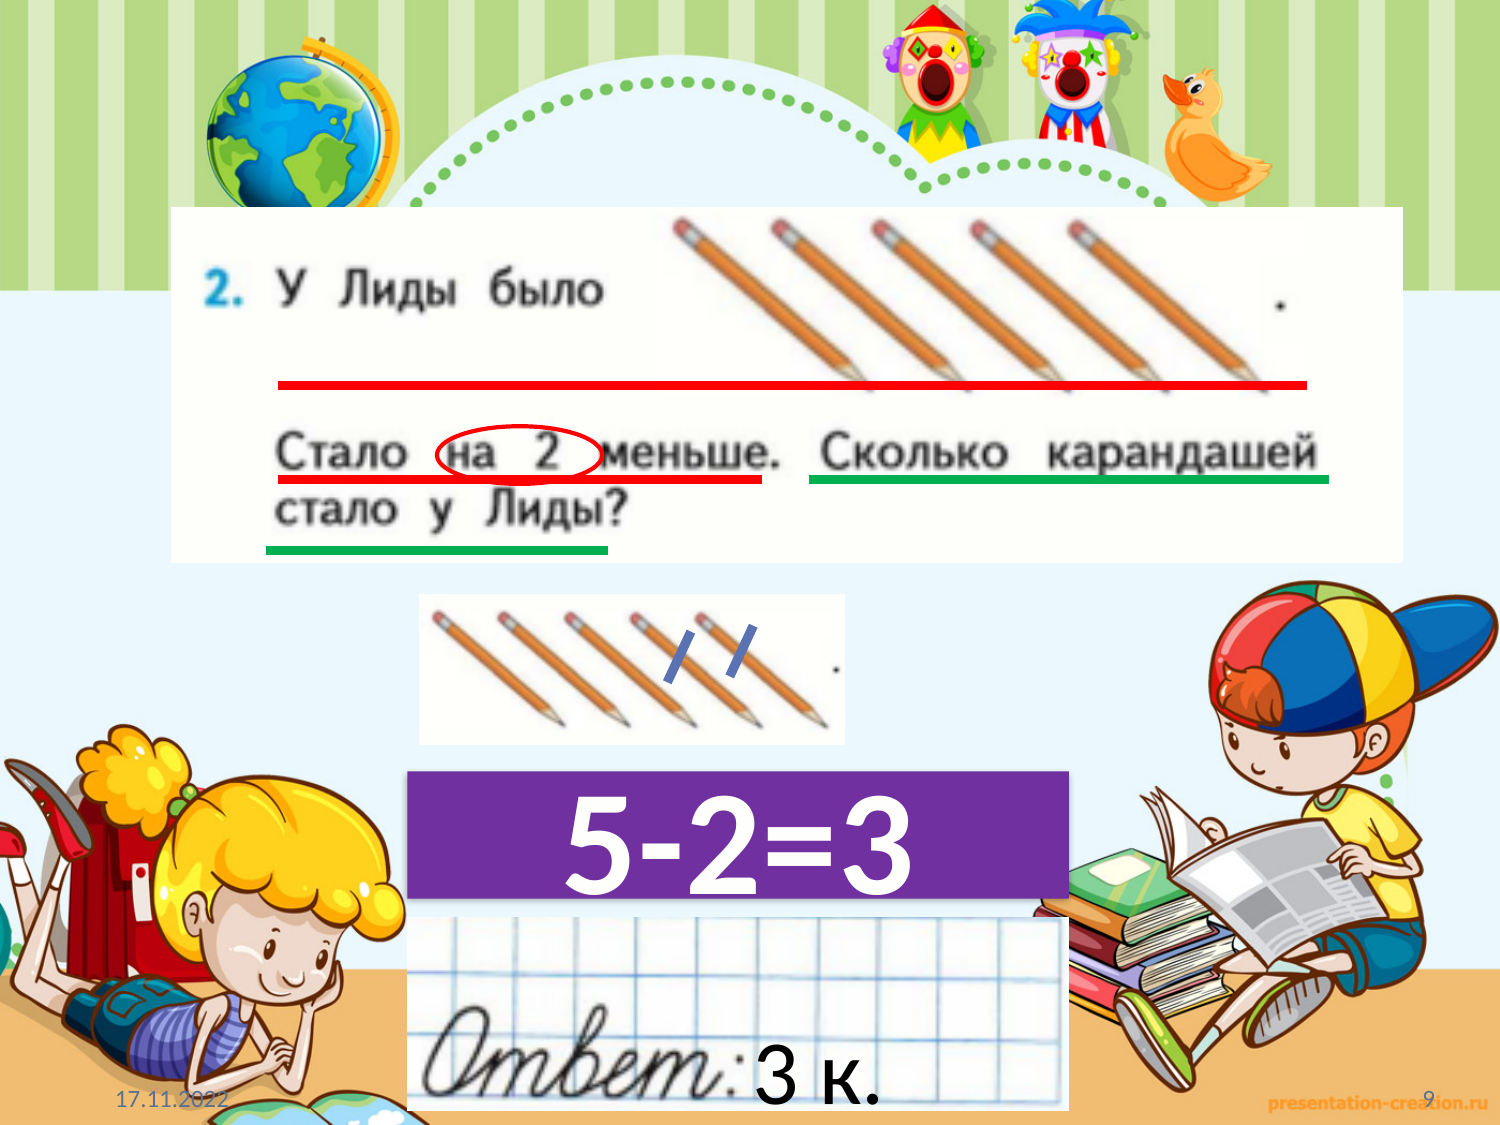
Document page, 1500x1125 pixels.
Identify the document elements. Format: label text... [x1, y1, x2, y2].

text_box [666, 631, 692, 683]
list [170, 206, 1404, 563]
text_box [729, 625, 754, 677]
text_box 5-2=3 [407, 771, 1069, 899]
text_box 3 к. [565, 1114, 1073, 1121]
picture [0, 0, 1500, 1125]
